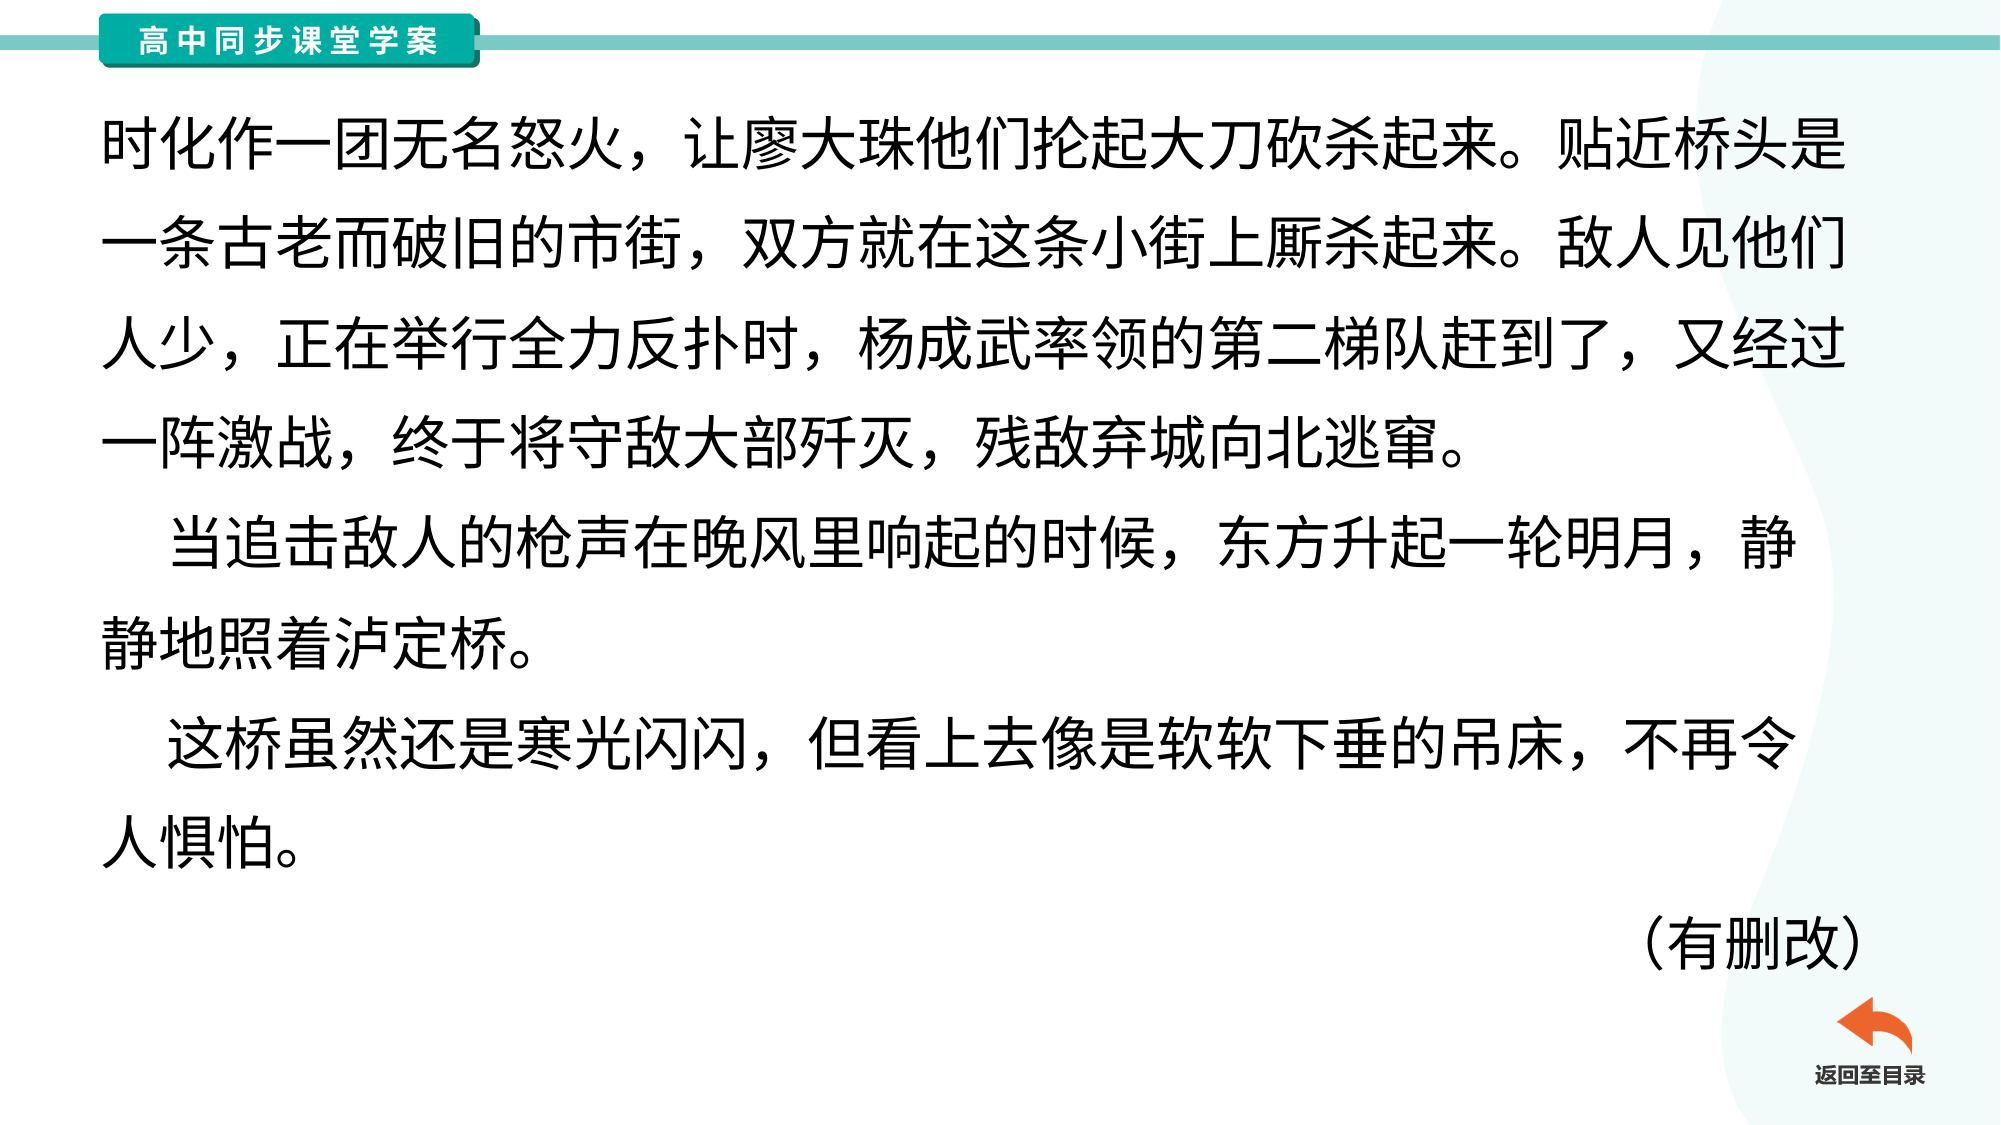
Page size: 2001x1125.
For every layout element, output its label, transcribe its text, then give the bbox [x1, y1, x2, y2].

picture [0, 0, 2000, 1125]
text_box 时化作一团无名怒火，让廖大珠他们抡起大刀砍杀起来。贴近桥头是 一条古老而破旧的市街，双方就在这条小街上厮杀起来。敌人见他们 人少，正在举行全力反扑时，杨成武率领的第二梯队赶到了，又经过 一阵激战，终于将守敌大部歼灭，残敌弃城向北逃窜。 当追击敌人的枪声在晚风里响起的时候，东方升起一轮明月，静 静地照着泸定桥。 这桥虽然还是寒光闪闪，但看上去像是软软下垂的吊床，不再令 人惧怕。 （有删改） [100, 76, 1899, 1033]
